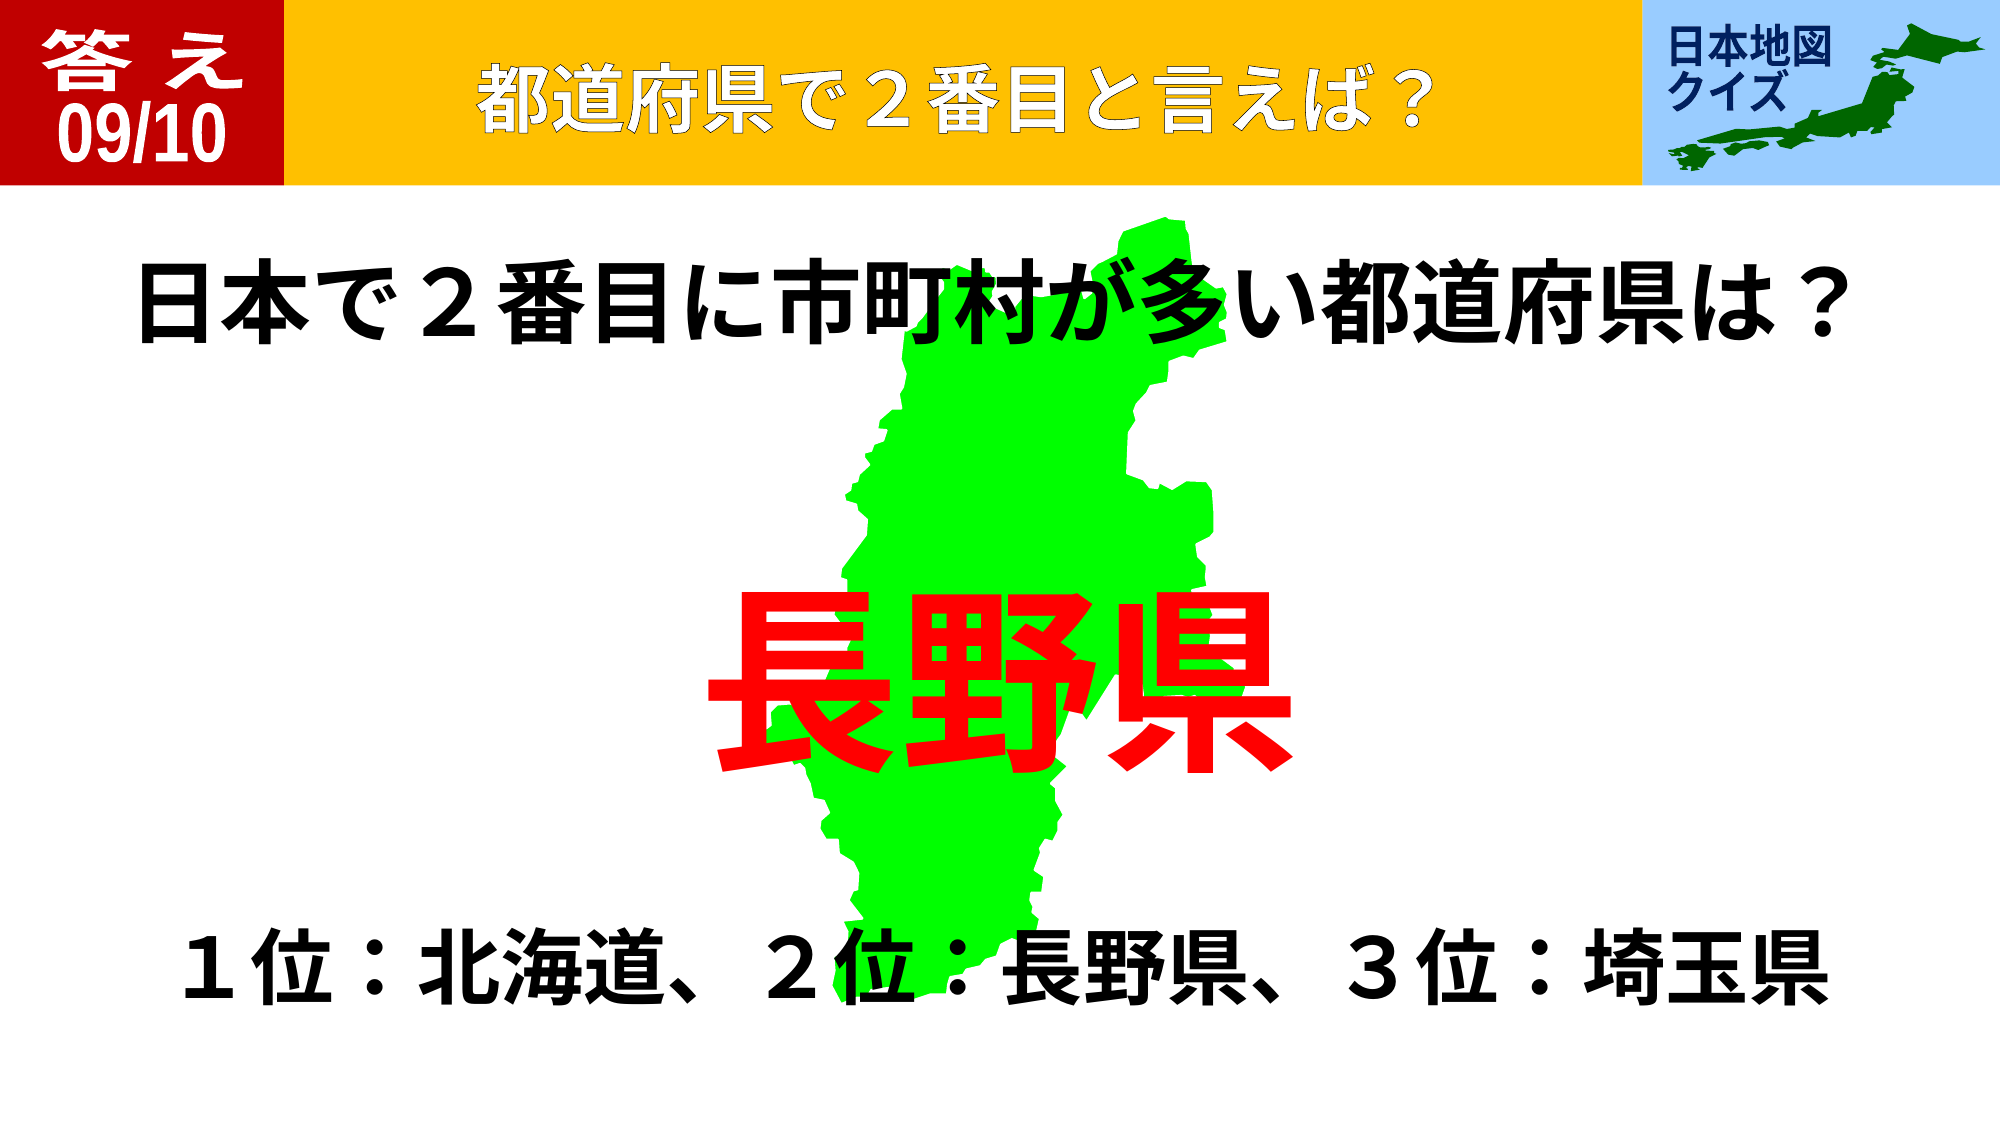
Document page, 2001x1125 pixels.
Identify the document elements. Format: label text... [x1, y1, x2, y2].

text_box 長野県 [685, 547, 1315, 803]
text_box １位：北海道、２位：長野県、３位：埼玉県 [152, 907, 1848, 1023]
text_box [841, 363, 1217, 547]
text_box 日本で２番目に市町村が多い都道府県は？ [113, 237, 1887, 363]
text_box [1117, 213, 1193, 237]
text_box [817, 803, 1066, 907]
